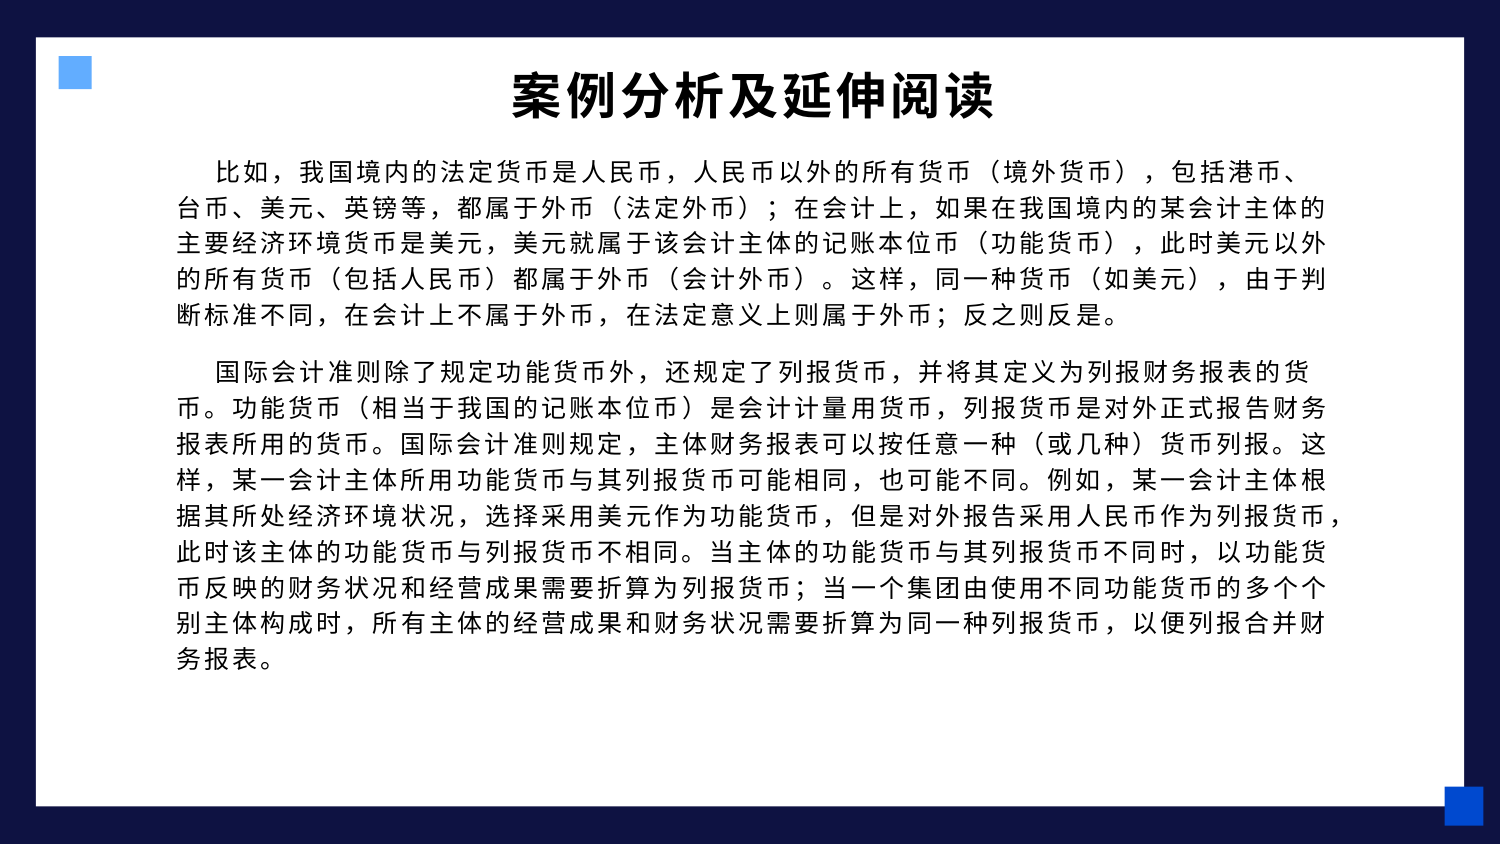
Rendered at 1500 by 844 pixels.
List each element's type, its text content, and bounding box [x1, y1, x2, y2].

list 比如，我国境内的法定货币是人民币，人民币以外的所有货币（境外货币），包括港币、台币、美元、英镑等，都属于外币（法定外币）；在会计上，如果在我国境内的某会计主体的主要经济环境货币是美元，美元就属于该会计主体的记账本位币（功能货币），此时美元以外的所有货币（包括人民币）都属于外币（会计外币）。这样，同一种货币（如美元），由于判断标准不同，在会计上不属于外币，在法定意义上则属于外币；反之则反是。 国际会计准则除了规定功能货币外，还规定了列报货币，并将其定义为列报财务报表的货币。功能货币（相当于我国的记账本位币）是会计计量用货币，列报货币是对外正式报告财务报表所用的货币。国际会计准则规定，主体财务报表可以按任意一种（或几种）货币列报。这样，某一会计主体所用功能货币与其列报货币可能相同，也可能不同。例如，某一会计主体根据其所处经济环境状况，选择采用美元作为功能货币，但是对外报告采用人民币作为列报货币，此时该主体的功能货币与列报货币不相同。当主体的功能货币与其列报货币不同时，以功能货币反映的财务状况和经营成果需要折算为列报货币；当一个集团由使用不同功能货币的多个个别主体构成时，所有主体的经营成果和财务状况需要折算为同一种列报货币，以便列报合并财务报表。 [159, 150, 1344, 682]
title 案例分析及延伸阅读 [159, 43, 1344, 133]
